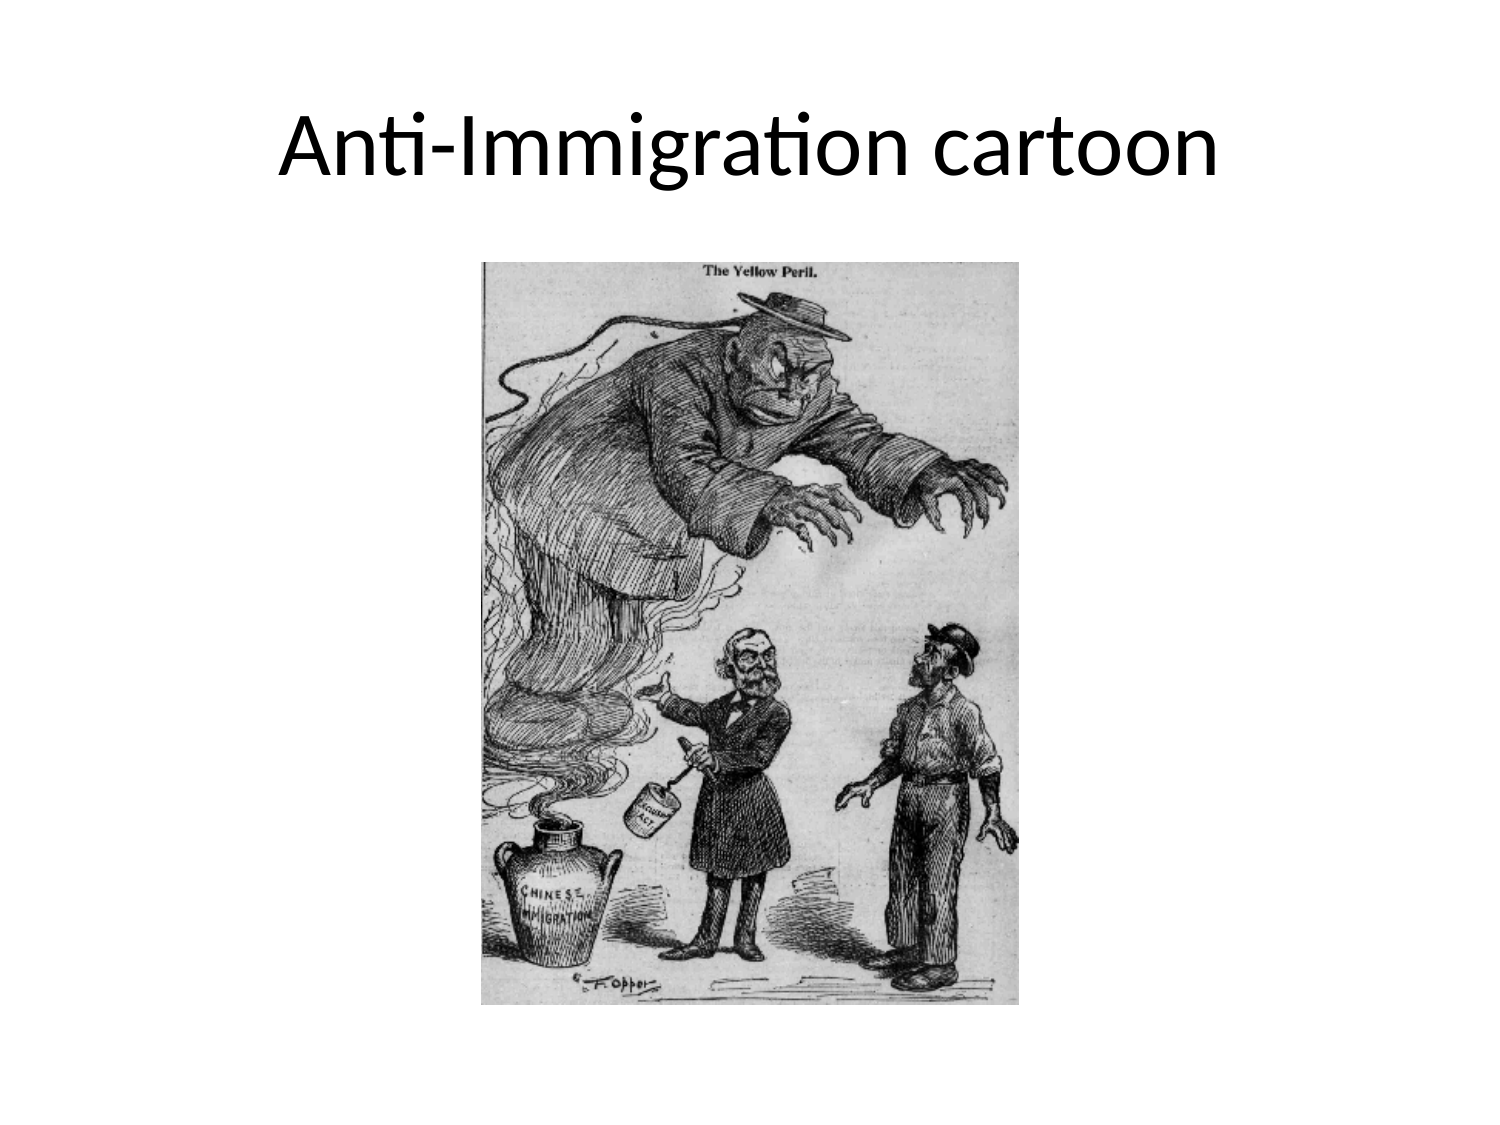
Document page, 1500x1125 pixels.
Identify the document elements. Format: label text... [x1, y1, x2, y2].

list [481, 262, 1019, 1006]
title Anti-Immigration cartoon [75, 45, 1425, 233]
